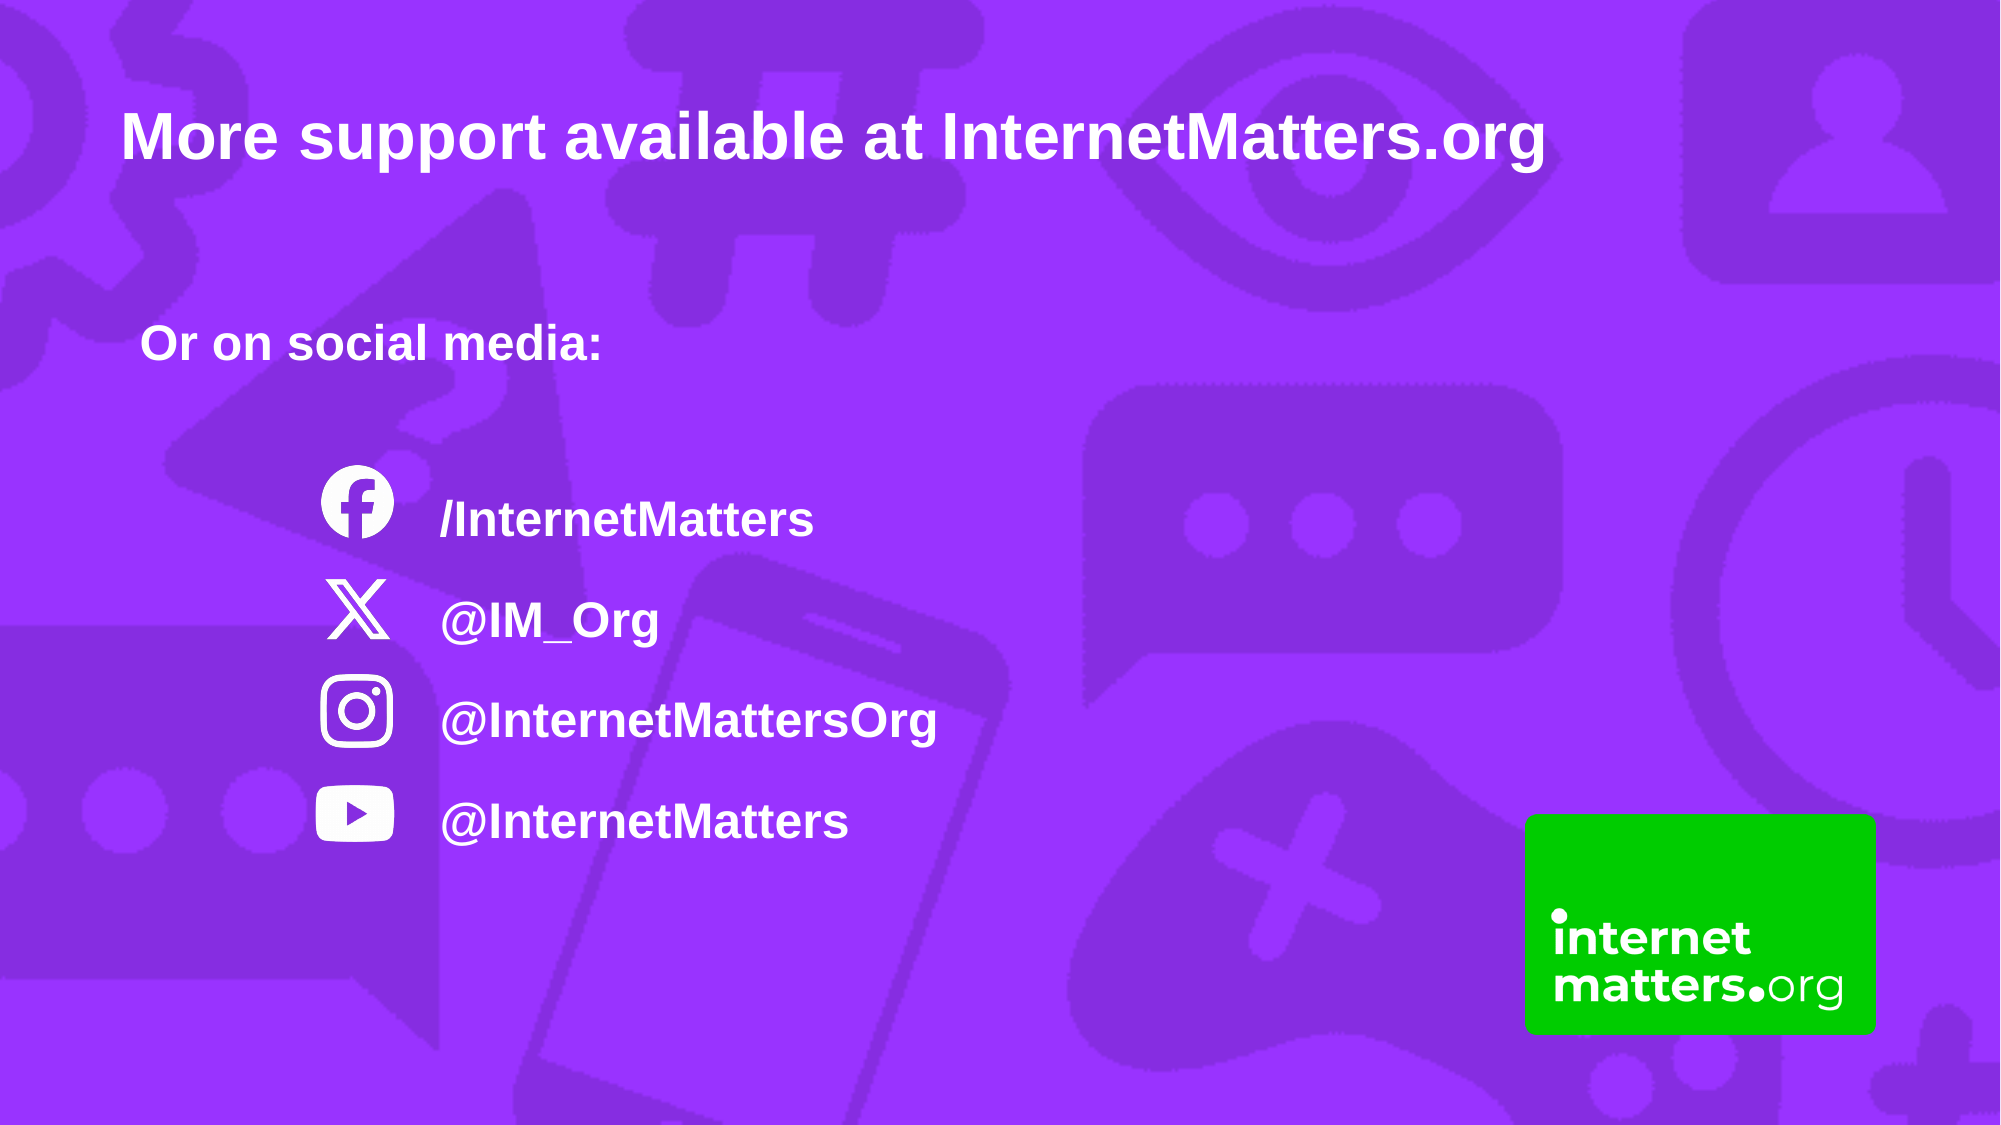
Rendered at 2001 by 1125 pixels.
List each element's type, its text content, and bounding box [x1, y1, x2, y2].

title More support available at InternetMatters.org [105, 23, 1831, 252]
list Or on social media: /InternetMatters @IM_Org @InternetMattersOrg @InternetMatters [124, 310, 1225, 937]
picture [0, 0, 2001, 1125]
